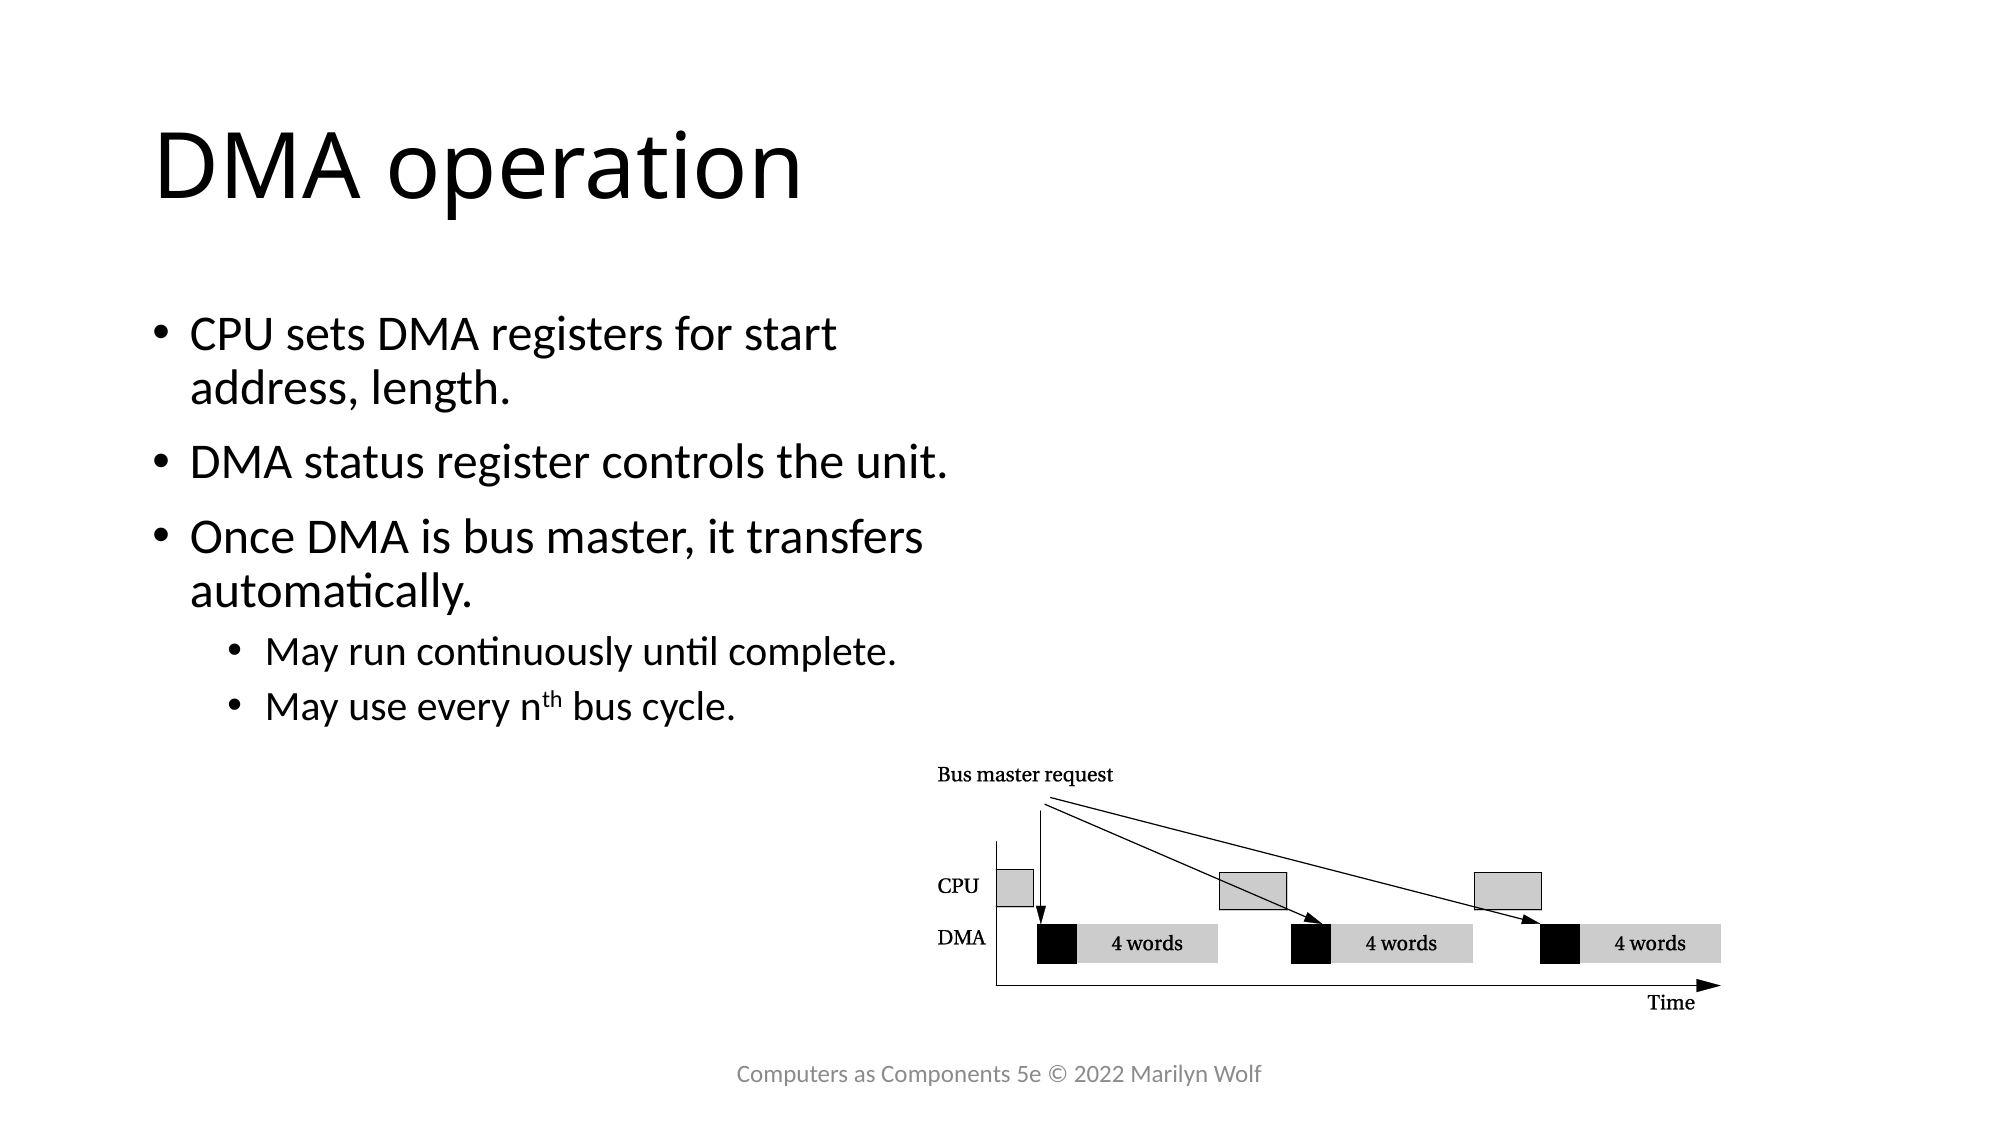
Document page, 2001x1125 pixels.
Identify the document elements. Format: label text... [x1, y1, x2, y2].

list CPU sets DMA registers for start address, length. DMA status register controls the unit. Once DMA is bus master, it transfers automatically. May run continuously until complete. May use every nth bus cycle. [137, 299, 988, 1014]
title DMA operation [137, 59, 1863, 278]
footer Computers as Components 5e © 2022 Marilyn Wolf [662, 1042, 1338, 1103]
picture [937, 762, 1725, 1015]
